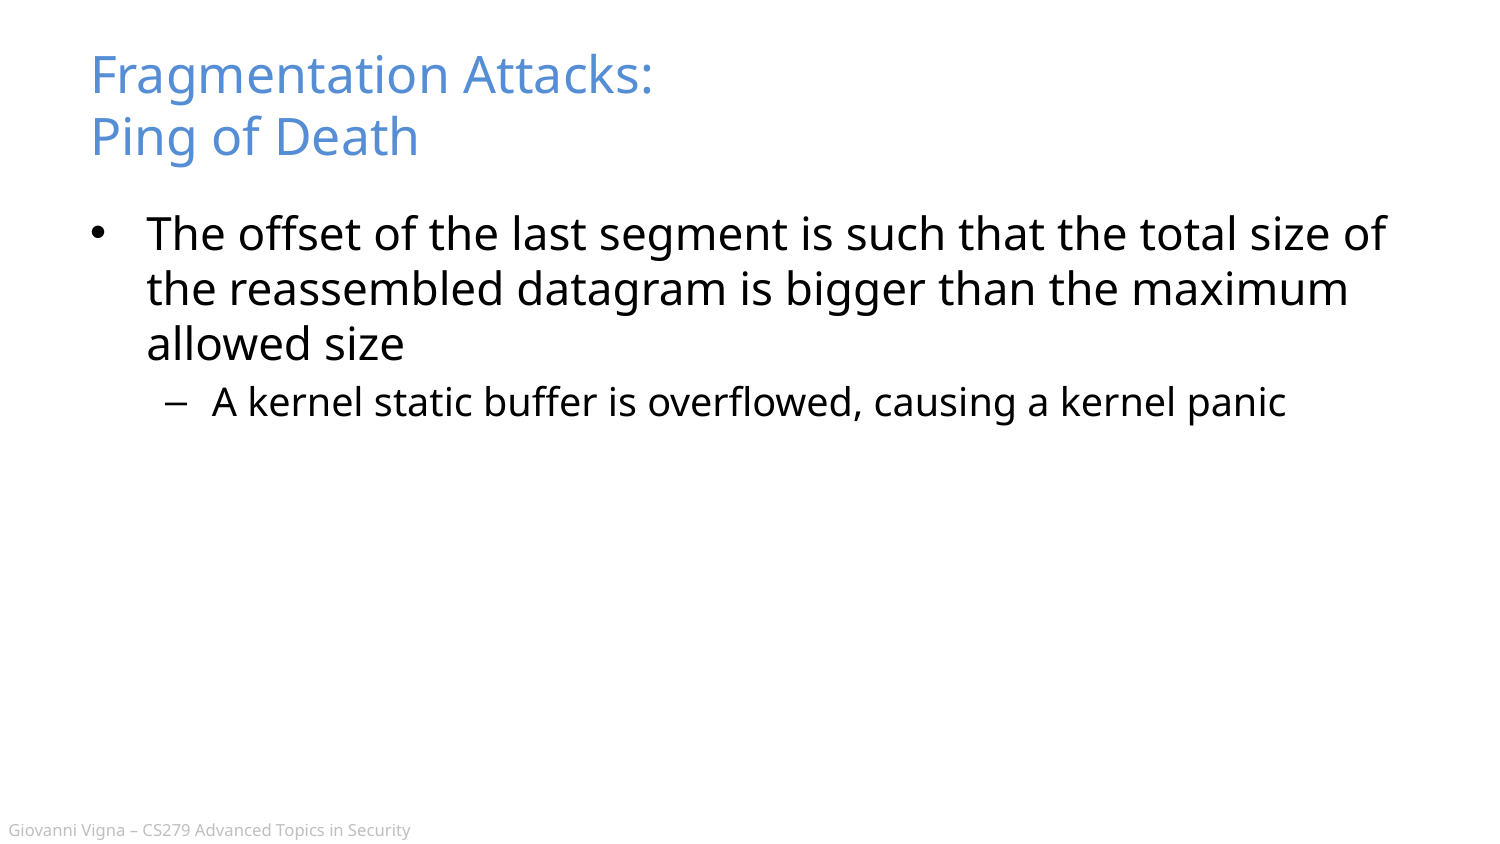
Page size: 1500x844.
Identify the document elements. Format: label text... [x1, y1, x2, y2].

list The offset of the last segment is such that the total size of the reassembled datagram is bigger than the maximum allowed size A kernel static buffer is overflowed, causing a kernel panic [75, 196, 1425, 813]
title Fragmentation Attacks: Ping of Death [75, 33, 1425, 175]
